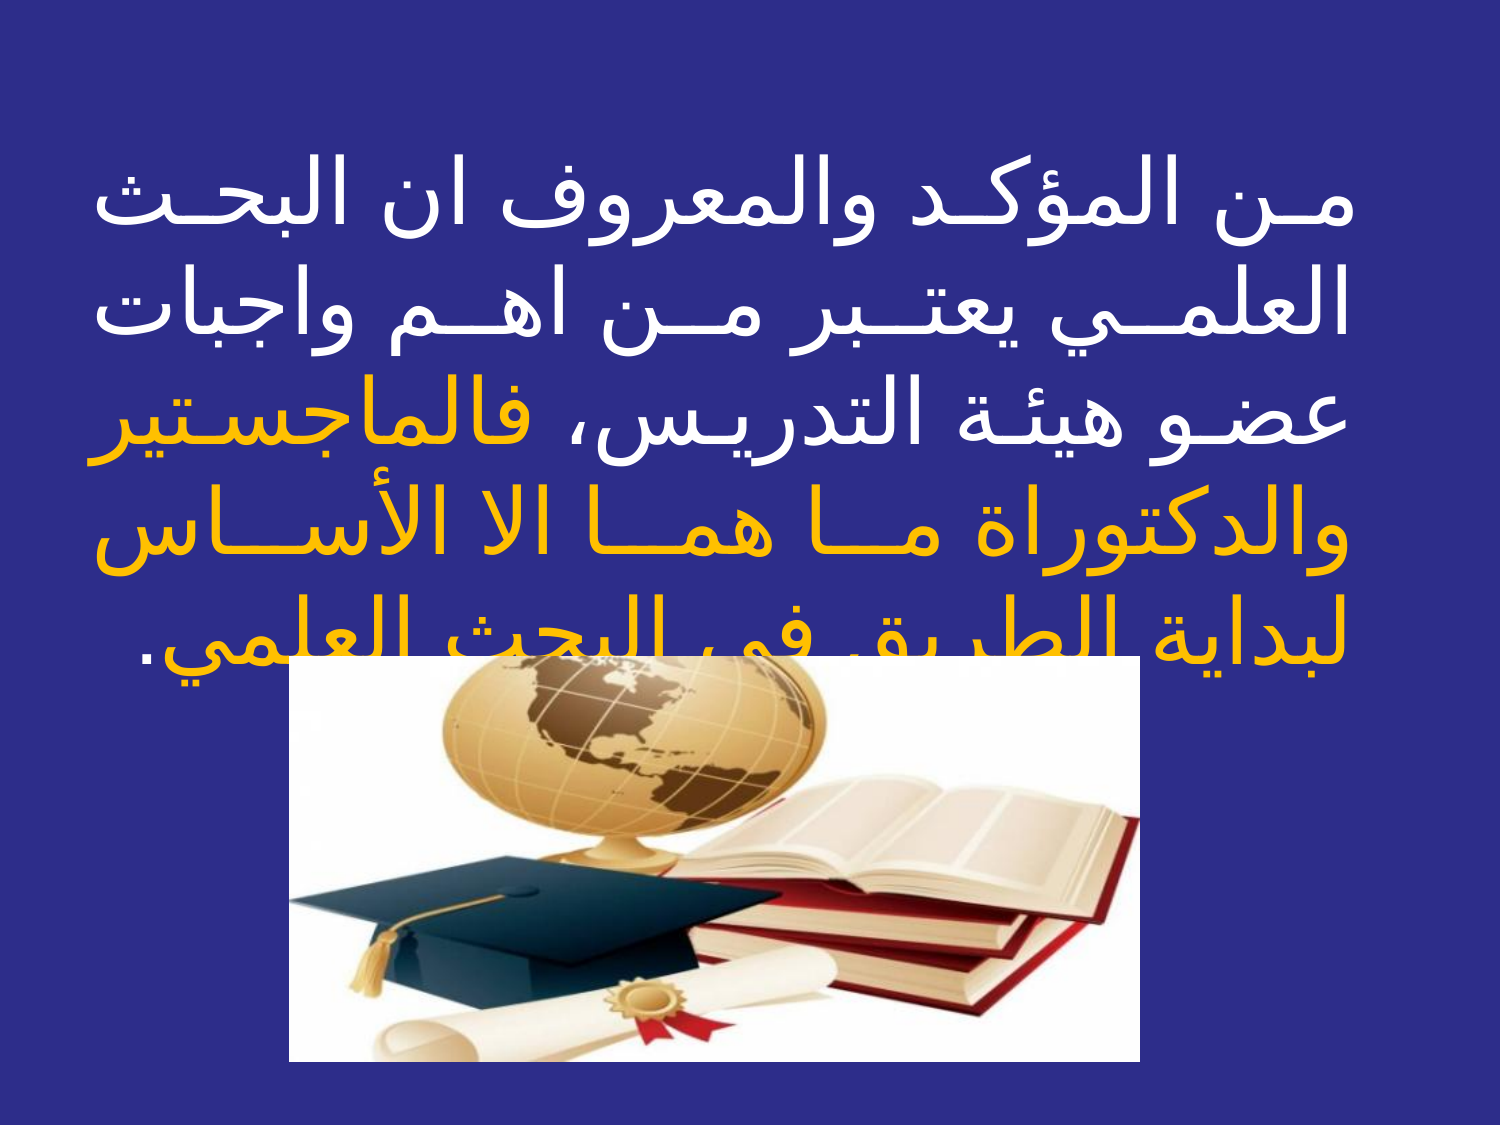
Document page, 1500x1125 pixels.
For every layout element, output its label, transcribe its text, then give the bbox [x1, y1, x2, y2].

list من المؤكد والمعروف ان البحث العلمي يعتبر من اهم واجبات عضو هيئة التدريس، فالماجستير والدكتوراة ما هما الا الأساس لبداية الطريق في البحث العلمي. [76, 125, 1427, 610]
picture [288, 656, 1140, 1063]
